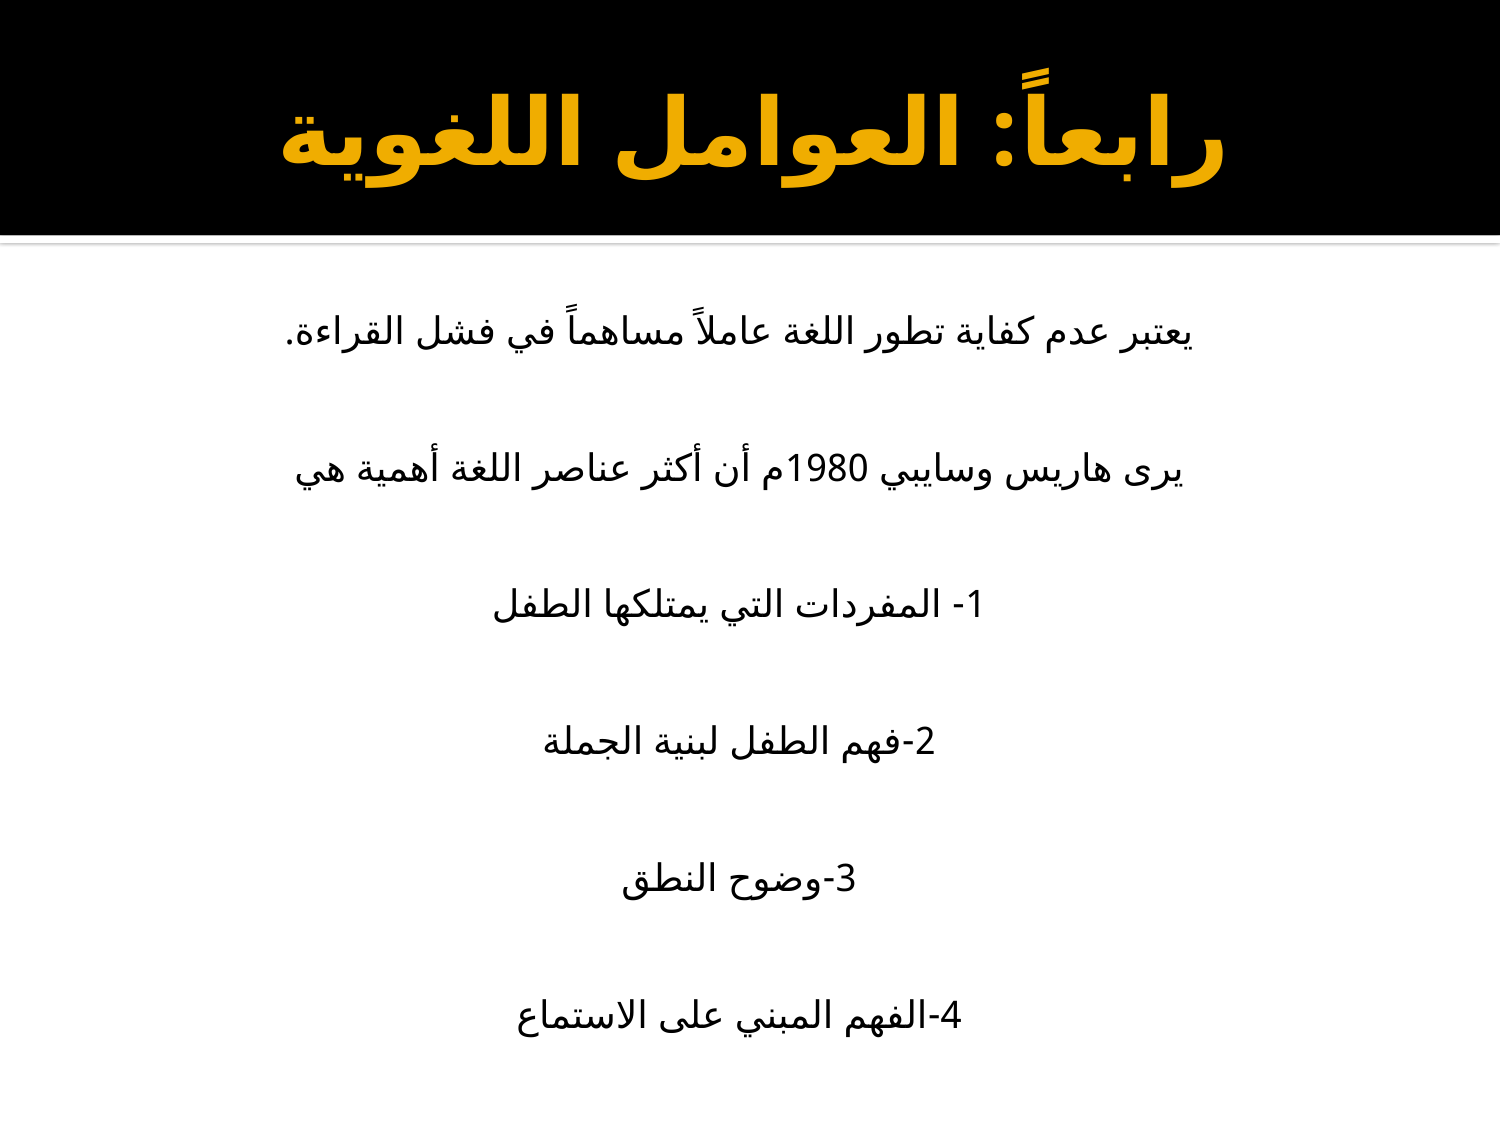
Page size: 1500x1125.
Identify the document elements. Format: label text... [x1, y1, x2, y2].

list يعتبر عدم كفاية تطور اللغة عاملاً مساهماً في فشل القراءة. يرى هاريس وسايبي 1980م أن أكثر عناصر اللغة أهمية هي 1- المفردات التي يمتلكها الطفل 2-فهم الطفل لبنية الجملة 3-وضوح النطق 4-الفهم المبني على الاستماع [75, 291, 1425, 1050]
title رابعاً: العوامل اللغوية [75, 25, 1425, 231]
